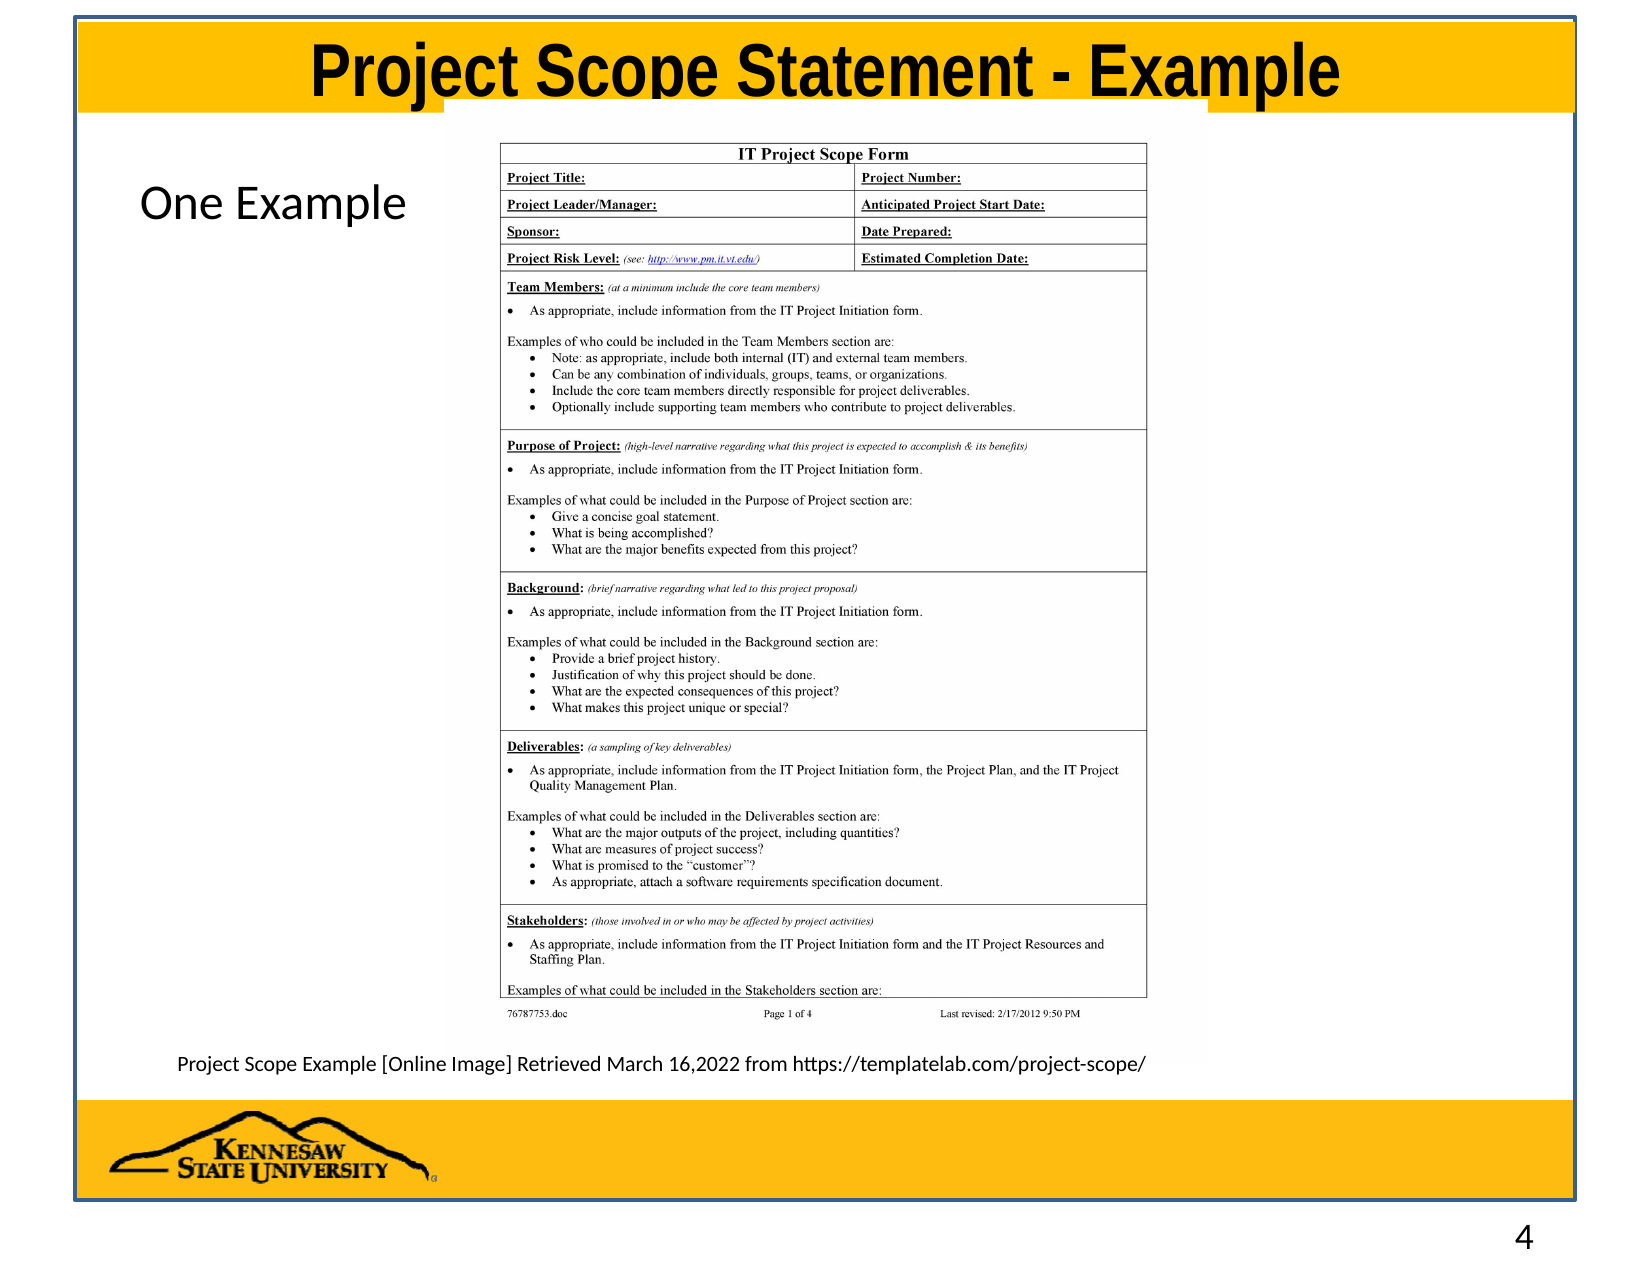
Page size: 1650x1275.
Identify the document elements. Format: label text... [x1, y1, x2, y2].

picture [444, 99, 1209, 1063]
title Project Scope Statement - Example [77, 21, 1575, 113]
picture [108, 1111, 437, 1184]
text_box One Example [125, 162, 439, 238]
text_box Project Scope Example [Online Image] Retrieved March 16,2022 from https://templatelab.com/project-scope/ [162, 1041, 1400, 1083]
